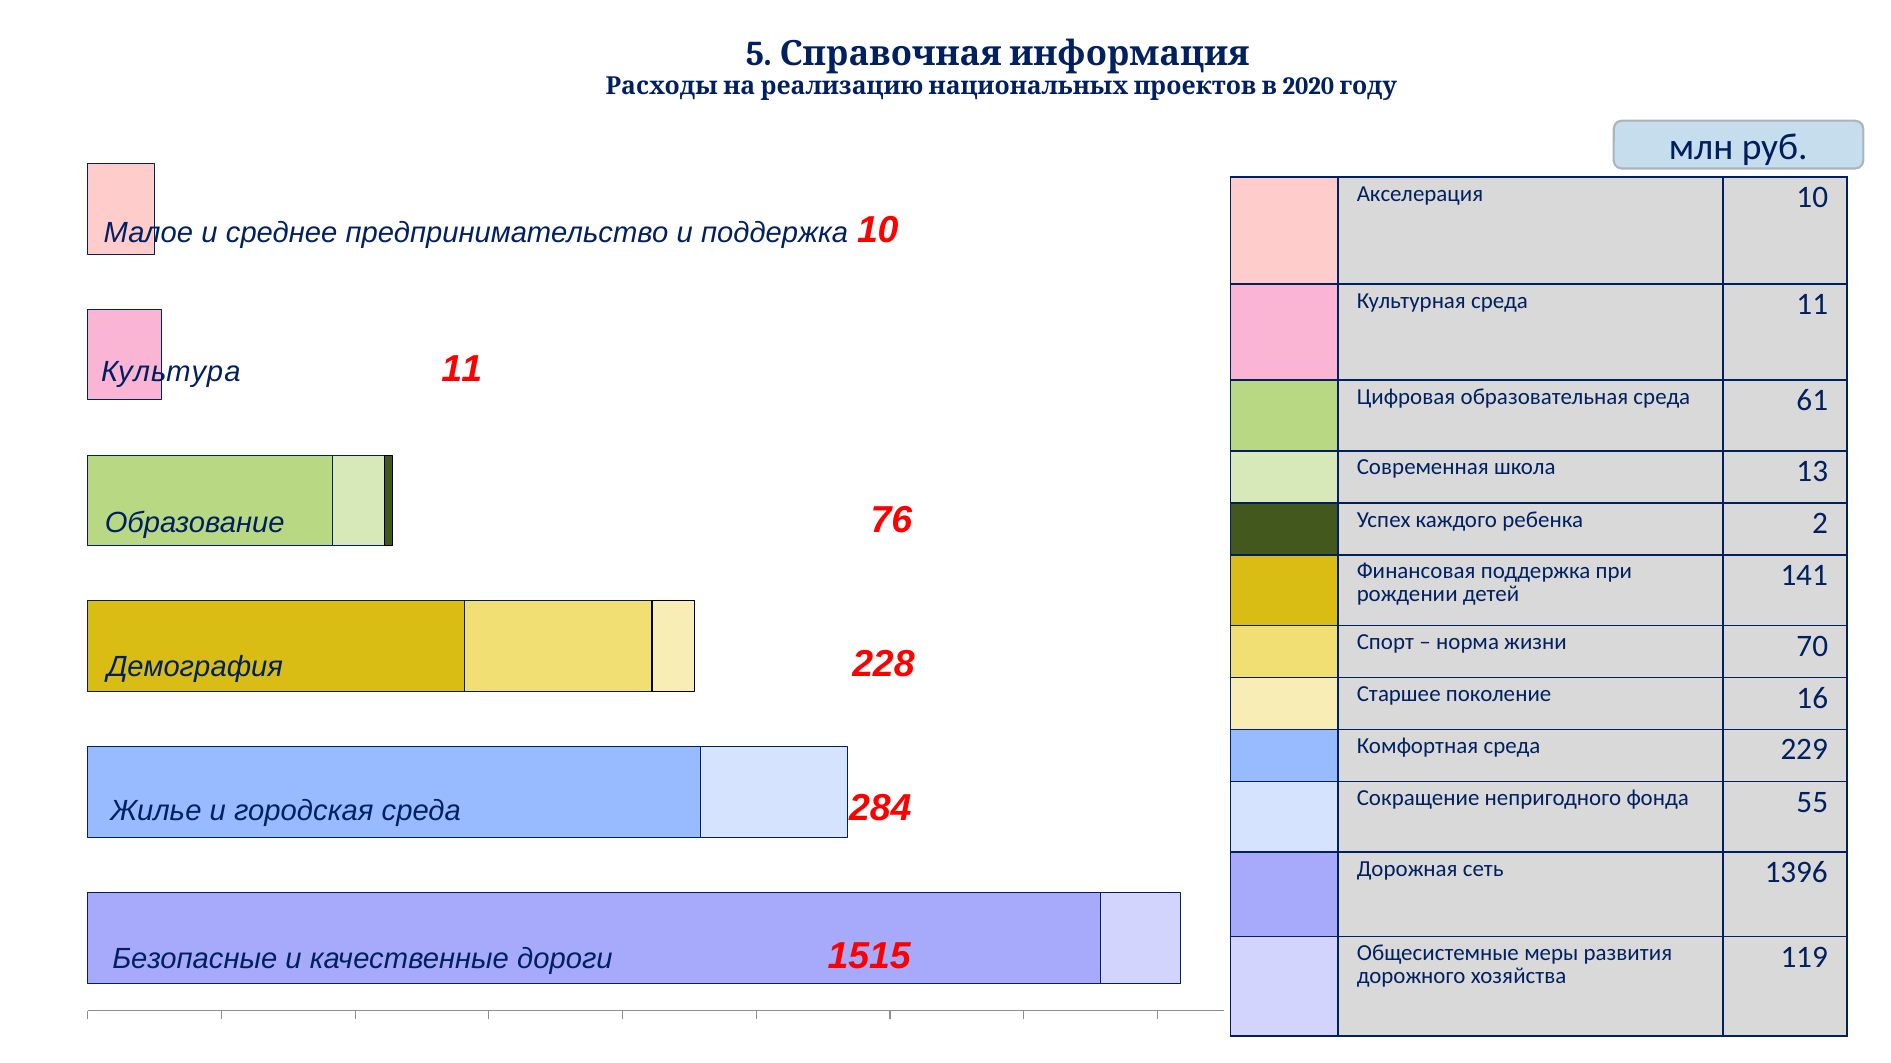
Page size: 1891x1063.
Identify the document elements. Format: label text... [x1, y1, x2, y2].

table_cell [1249, 626, 1337, 677]
table_cell 2 [1724, 504, 1846, 554]
table_cell 119 [1724, 937, 1846, 1035]
table_cell Успех каждого ребенка [1339, 504, 1722, 554]
table_cell [1249, 452, 1337, 502]
table_cell Дорожная сеть [1339, 853, 1722, 936]
table_cell 13 [1724, 452, 1846, 502]
table_cell 70 [1724, 626, 1846, 677]
table_cell [1249, 381, 1337, 450]
table_cell [1249, 853, 1337, 936]
table_cell Комфортная среда [1339, 730, 1722, 781]
slide_number 28 [1334, 1037, 1761, 1042]
text_box млн руб. [1612, 119, 1865, 170]
table_cell [1249, 730, 1337, 781]
table_cell Сокращение непригодного фонда [1339, 782, 1722, 851]
table_cell [1249, 556, 1337, 625]
table_cell [1249, 285, 1337, 379]
table_cell Цифровая образовательная среда [1339, 381, 1722, 450]
table_cell [1231, 937, 1337, 1035]
table_cell Современная школа [1339, 452, 1722, 502]
table_cell 141 [1724, 556, 1846, 625]
table_cell 1396 [1724, 853, 1846, 936]
table_cell 55 [1724, 782, 1846, 851]
table_cell Культурная среда [1339, 285, 1722, 379]
table_cell [1249, 504, 1337, 554]
table_cell 61 [1724, 381, 1846, 450]
table_header [1249, 178, 1337, 283]
table_cell [1249, 782, 1337, 851]
chart [63, 117, 1249, 1029]
title 5. Справочная информация Расходы на реализацию национальных проектов в 2020 году [186, 27, 1817, 108]
table_cell Финансовая поддержка при рождении детей [1339, 556, 1722, 625]
table_cell Старшее поколение [1339, 678, 1722, 729]
table_cell 229 [1724, 730, 1846, 781]
table_header Акселерация [1339, 178, 1722, 283]
table_header 10 [1724, 178, 1846, 283]
table_cell [1249, 678, 1337, 729]
table_cell 16 [1724, 678, 1846, 729]
table_cell Спорт – норма жизни [1339, 626, 1722, 677]
table_cell 11 [1724, 285, 1846, 379]
table_cell Общесистемные меры развития дорожного хозяйства [1339, 937, 1722, 1035]
